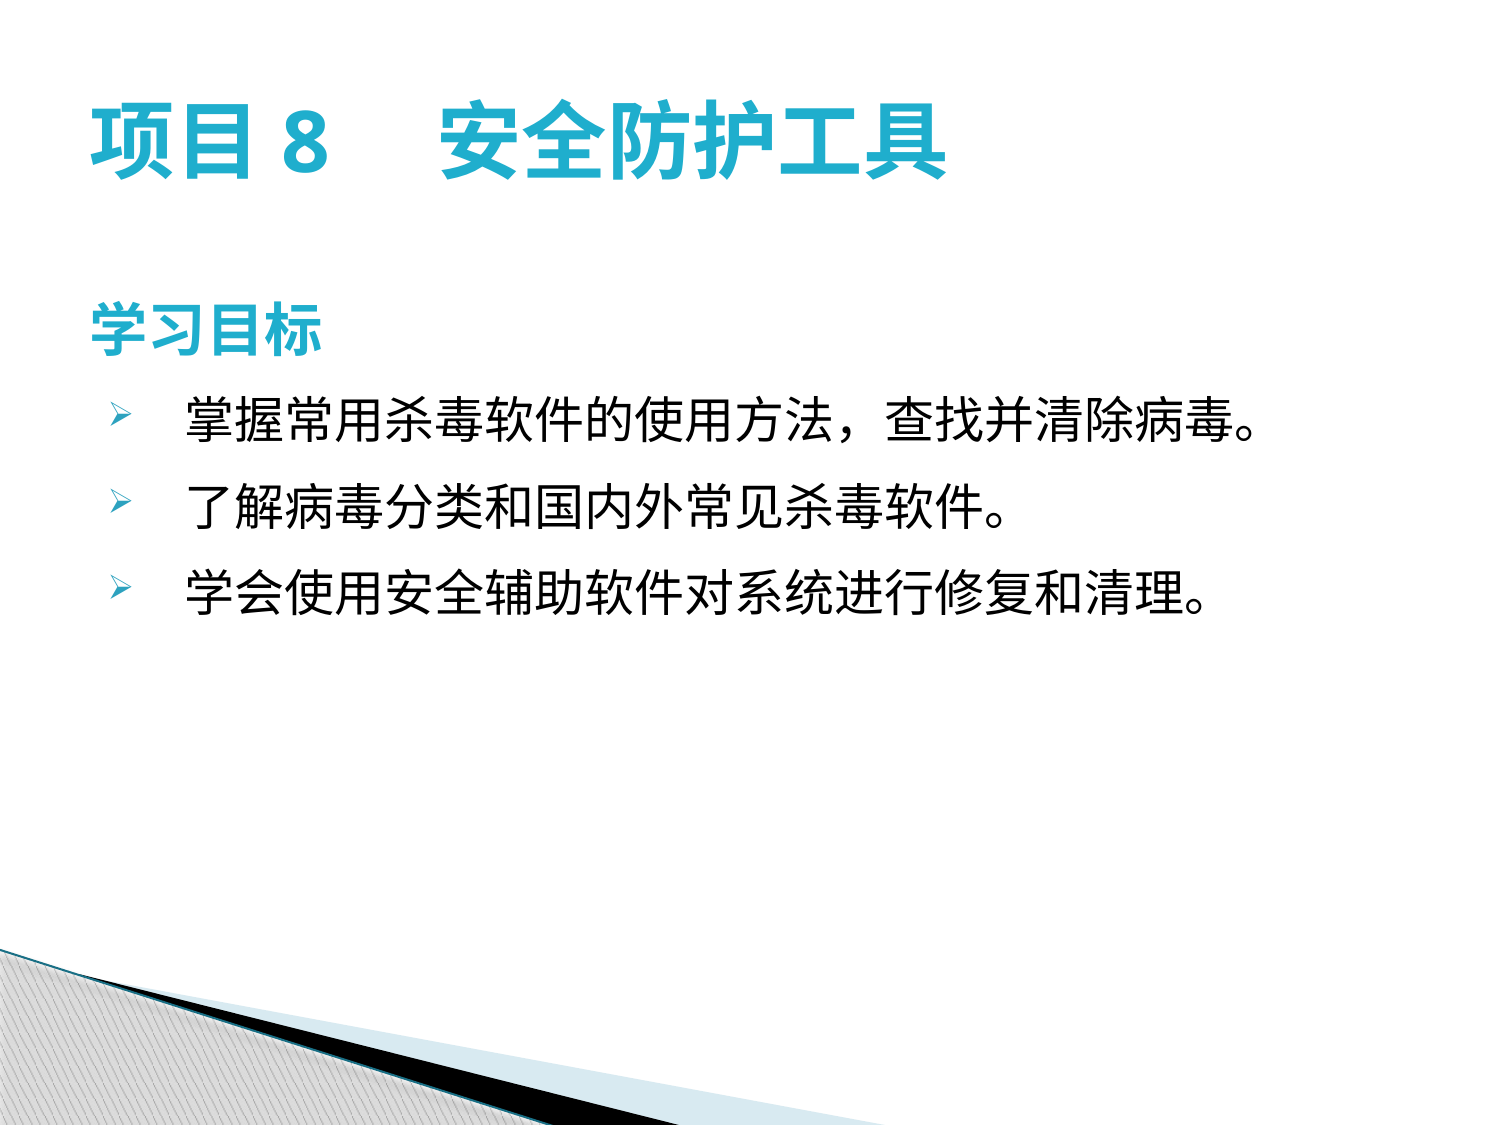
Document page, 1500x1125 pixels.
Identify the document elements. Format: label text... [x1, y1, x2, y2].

title 项目8 安全防护工具 [75, 45, 1425, 233]
list 学习目标 掌握常用杀毒软件的使用方法，查找并清除病毒。 了解病毒分类和国内外常见杀毒软件。 学会使用安全辅助软件对系统进行修复和清理。 [75, 243, 1425, 1035]
